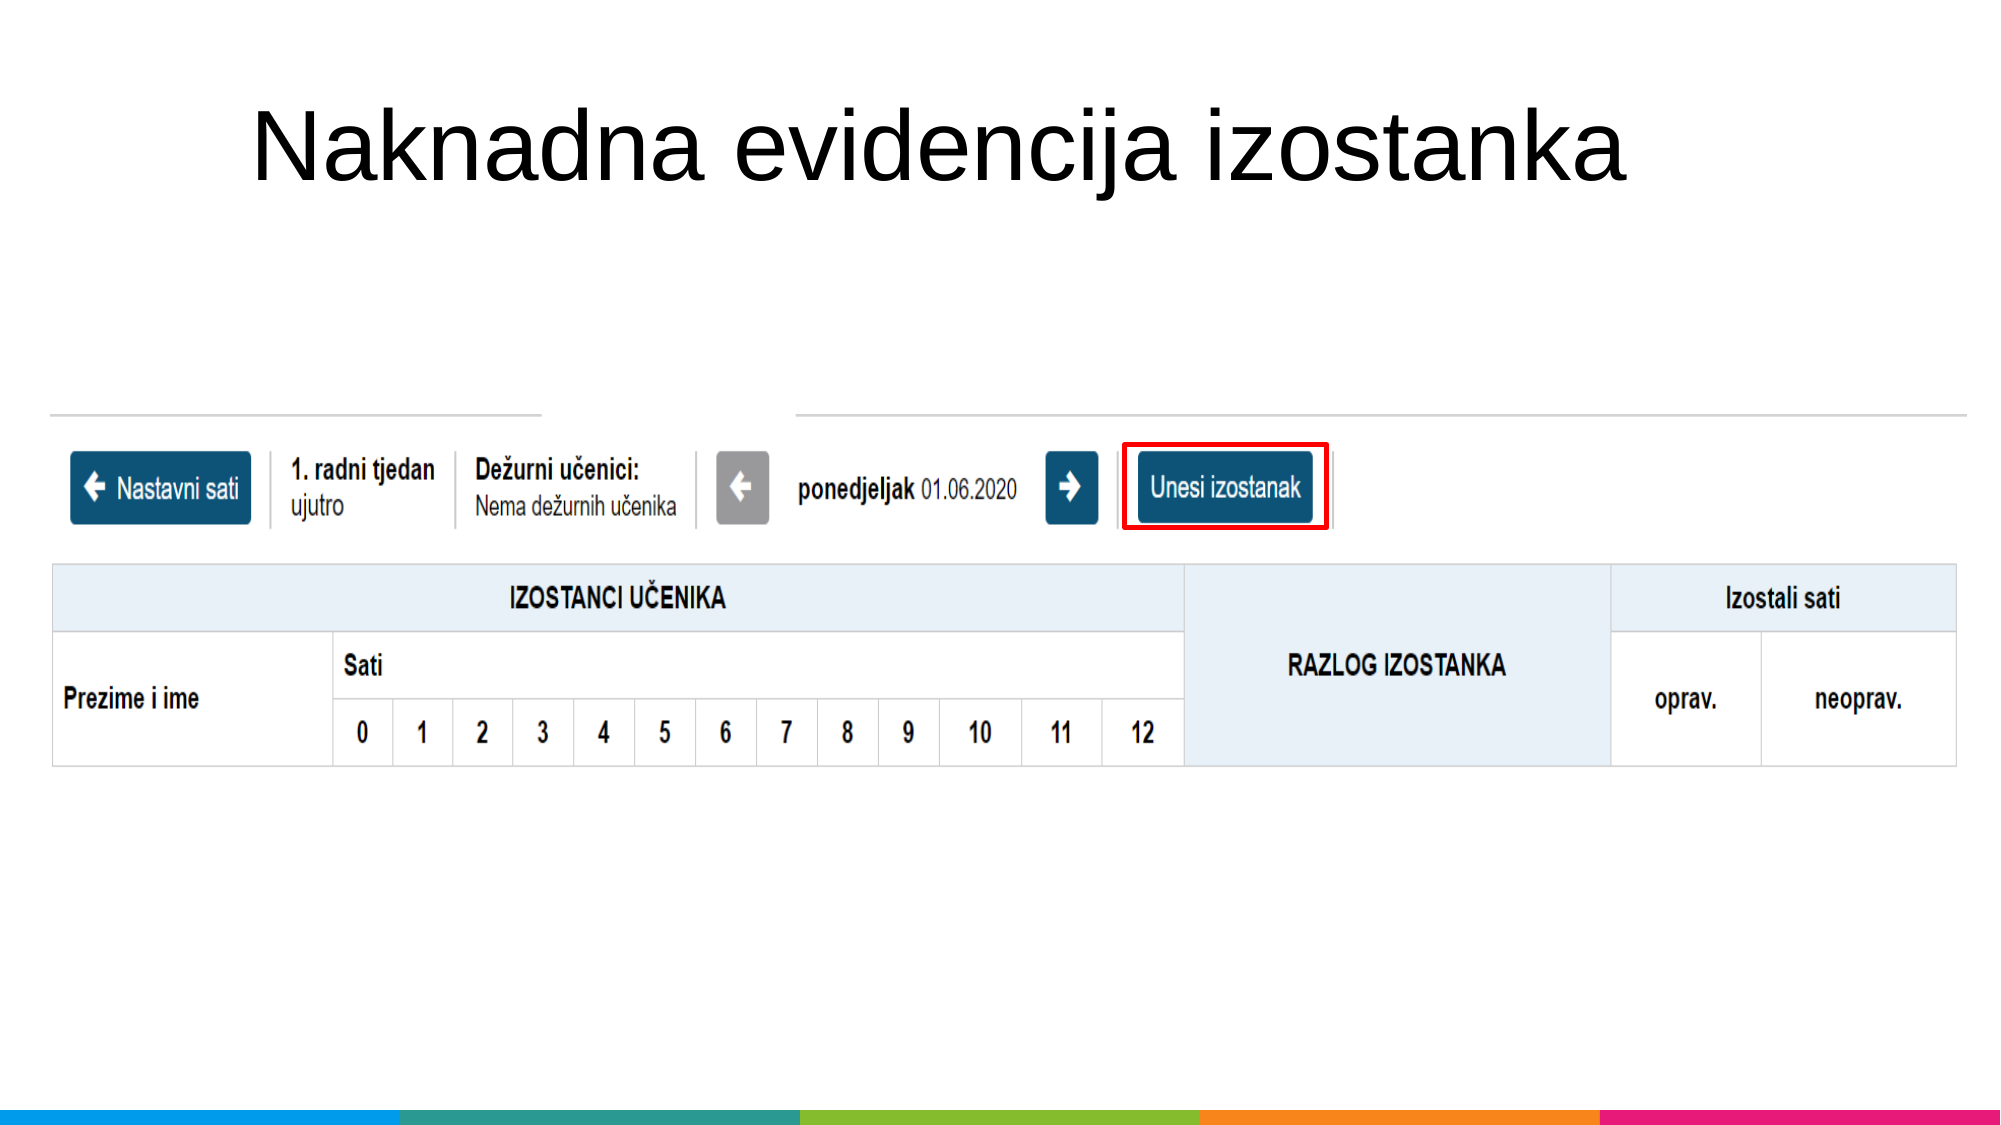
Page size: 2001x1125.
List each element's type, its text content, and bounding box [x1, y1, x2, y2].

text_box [50, 414, 1967, 822]
title Naknadna evidencija izostanka [196, 70, 1681, 210]
